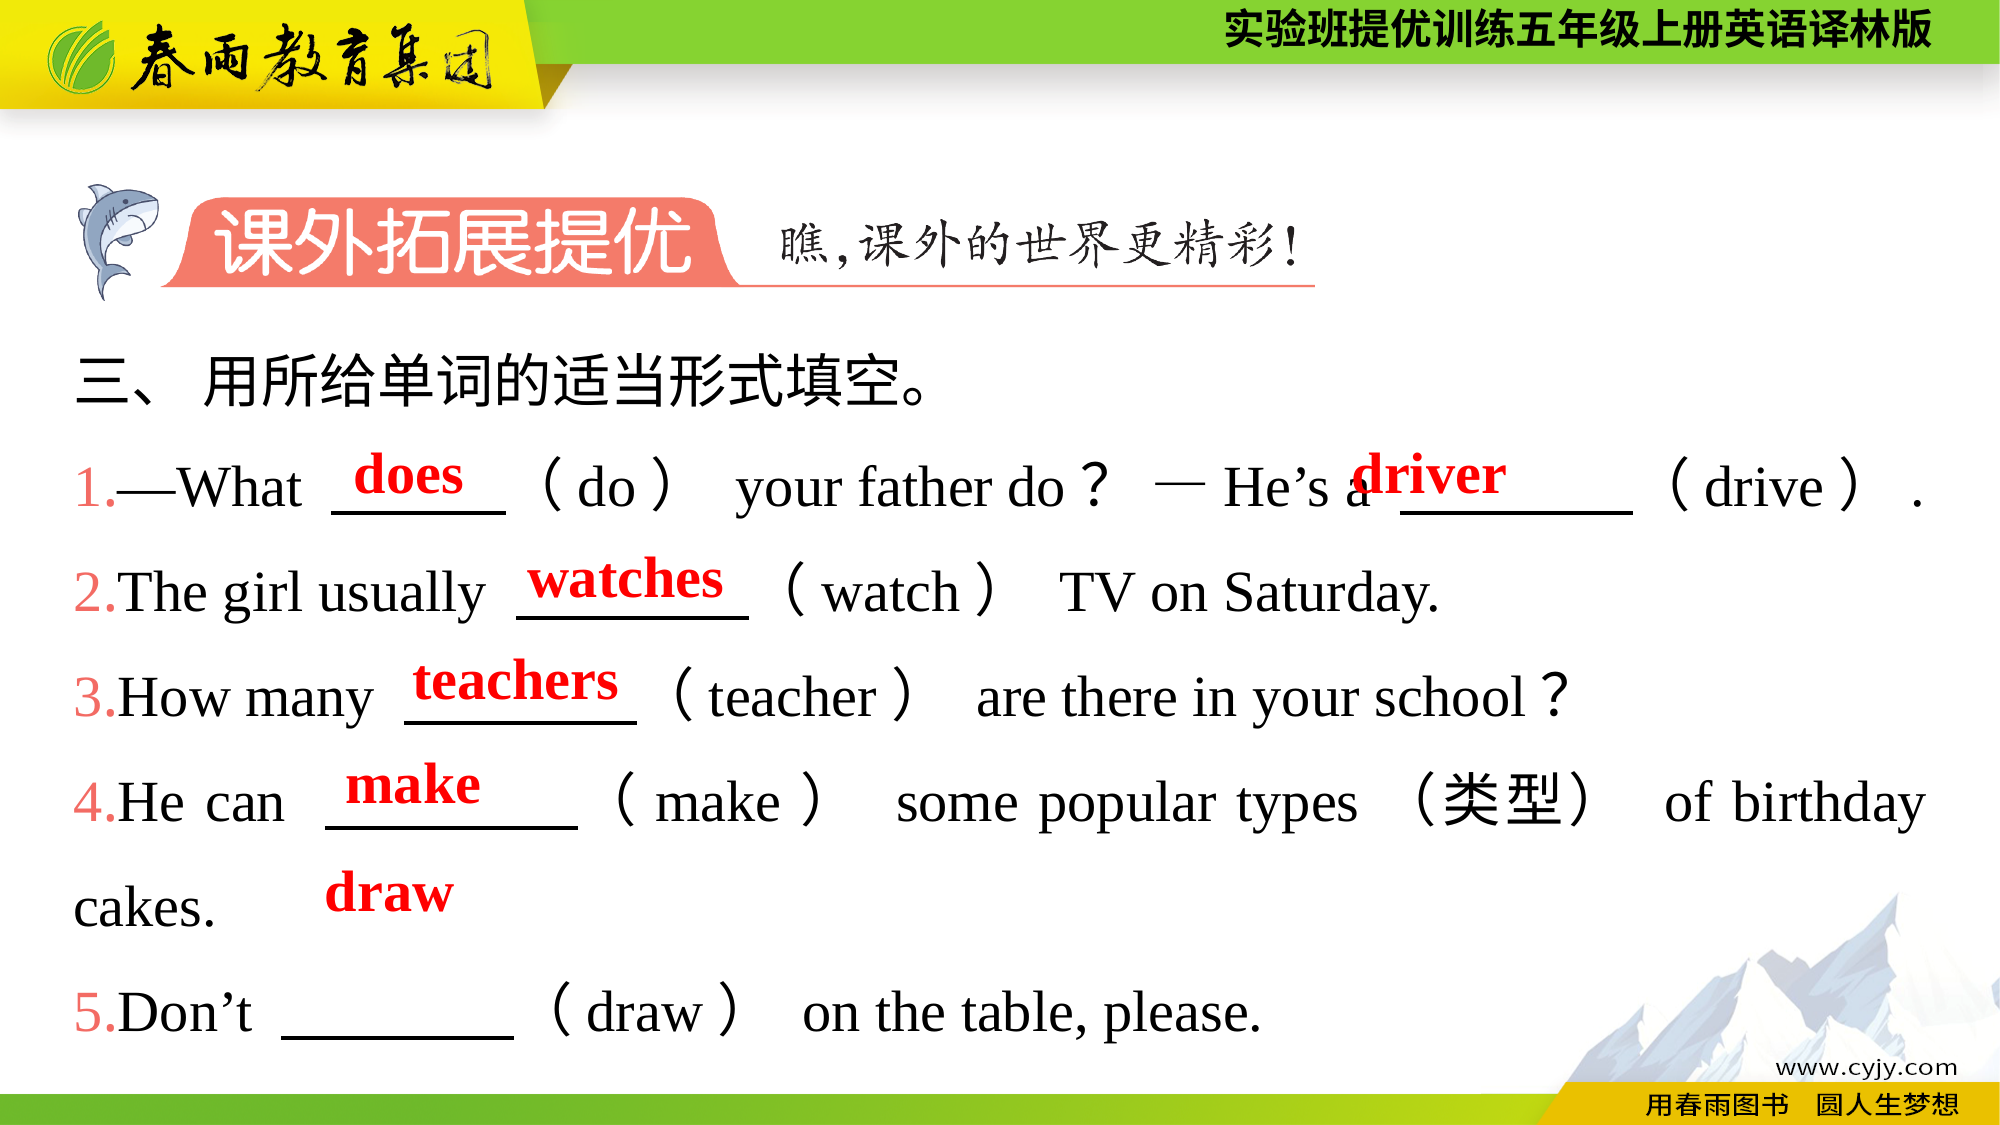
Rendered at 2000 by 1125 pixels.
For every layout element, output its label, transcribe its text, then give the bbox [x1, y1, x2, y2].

text_box watches [512, 531, 740, 617]
text_box does [339, 428, 480, 514]
text_box 三、 用所给单词的适当形式填空。 1.—What （do） your father do？ —He’s a （drive）. 2.The girl usually （watch） TV on Saturday. 3.How many （teacher） are there in your school？ 4.He can （make） some popular types（类型） of birthday cakes. 5.Don’t （draw） on the table, please. [58, 301, 1943, 1051]
text_box driver [1336, 428, 1522, 514]
text_box make [330, 738, 497, 823]
picture [0, 0, 2000, 1125]
text_box teachers [397, 633, 635, 719]
text_box draw [310, 846, 470, 931]
